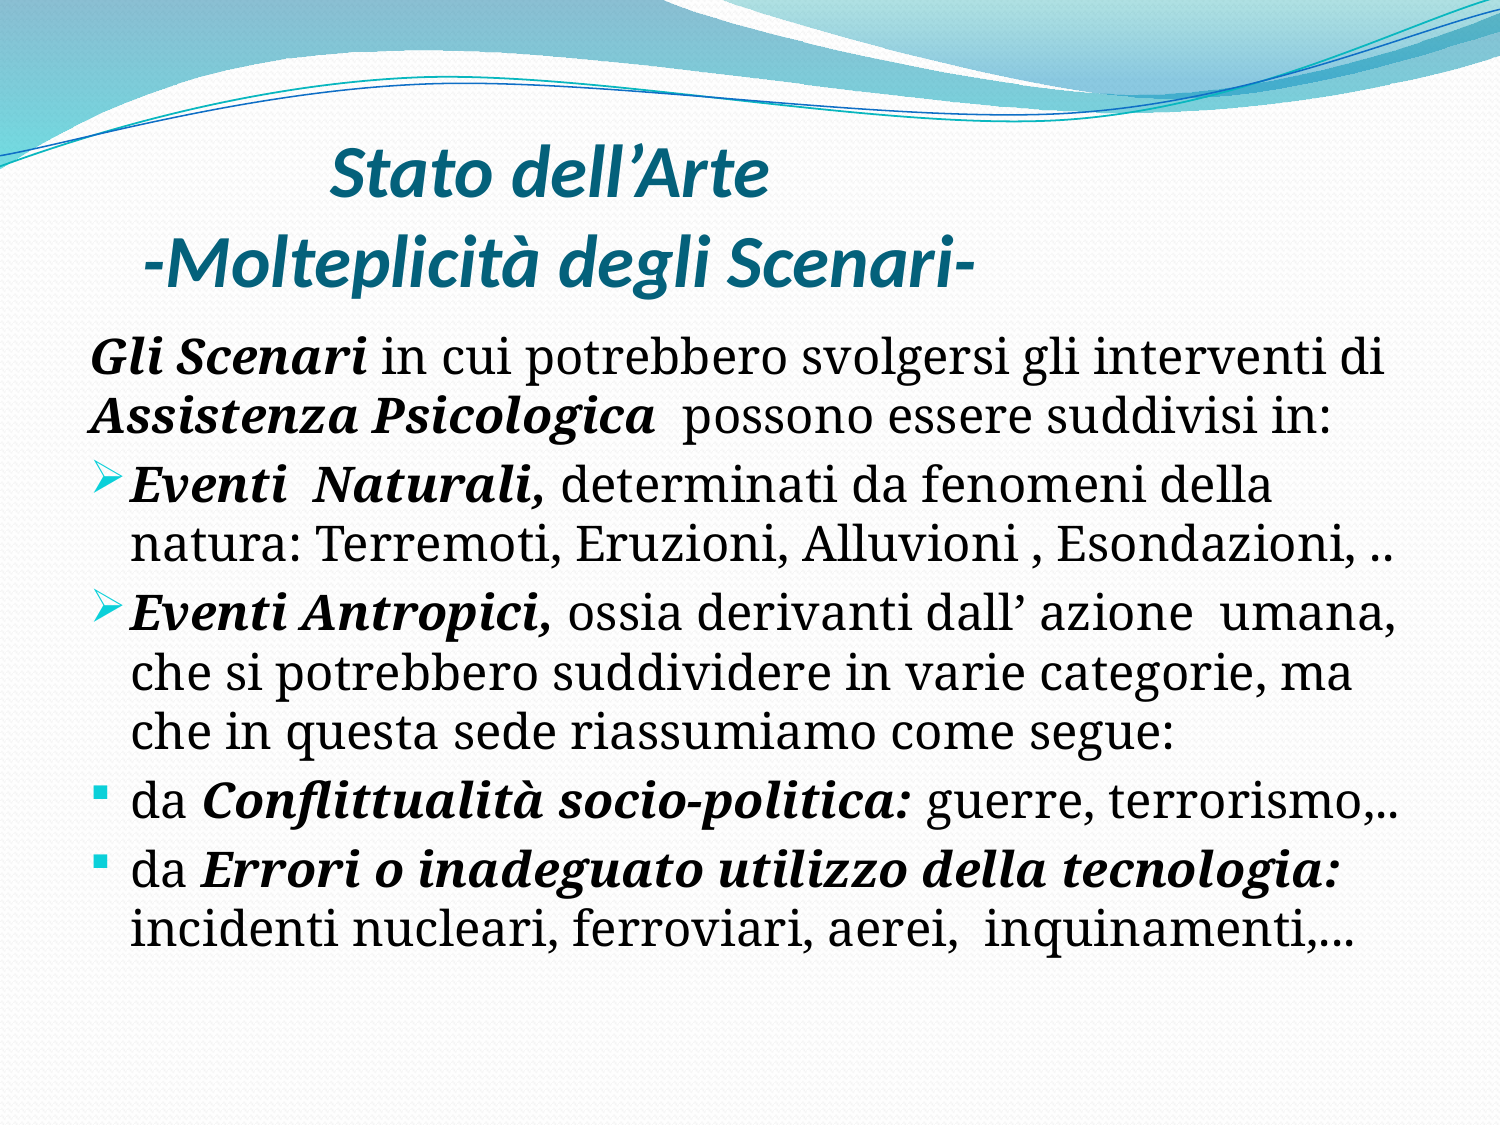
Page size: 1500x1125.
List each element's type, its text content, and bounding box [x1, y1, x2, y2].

title Stato dell’Arte -Molteplicità degli Scenari- [75, 115, 1425, 303]
list Gli Scenari in cui potrebbero svolgersi gli interventi di Assistenza Psicologica possono essere suddivisi in: Eventi Naturali, determinati da fenomeni della natura: Terremoti, Eruzioni, Alluvioni , Esondazioni, .. Eventi Antropici, ossia derivanti dall’ azione umana, che si potrebbero suddividere in varie categorie, ma che in questa sede riassumiamo come segue: da Conflittualità socio-politica: guerre, terrorismo,.. da Errori o inadeguato utilizzo della tecnologia: incidenti nucleari, ferroviari, aerei, inquinamenti,... [75, 317, 1425, 1038]
